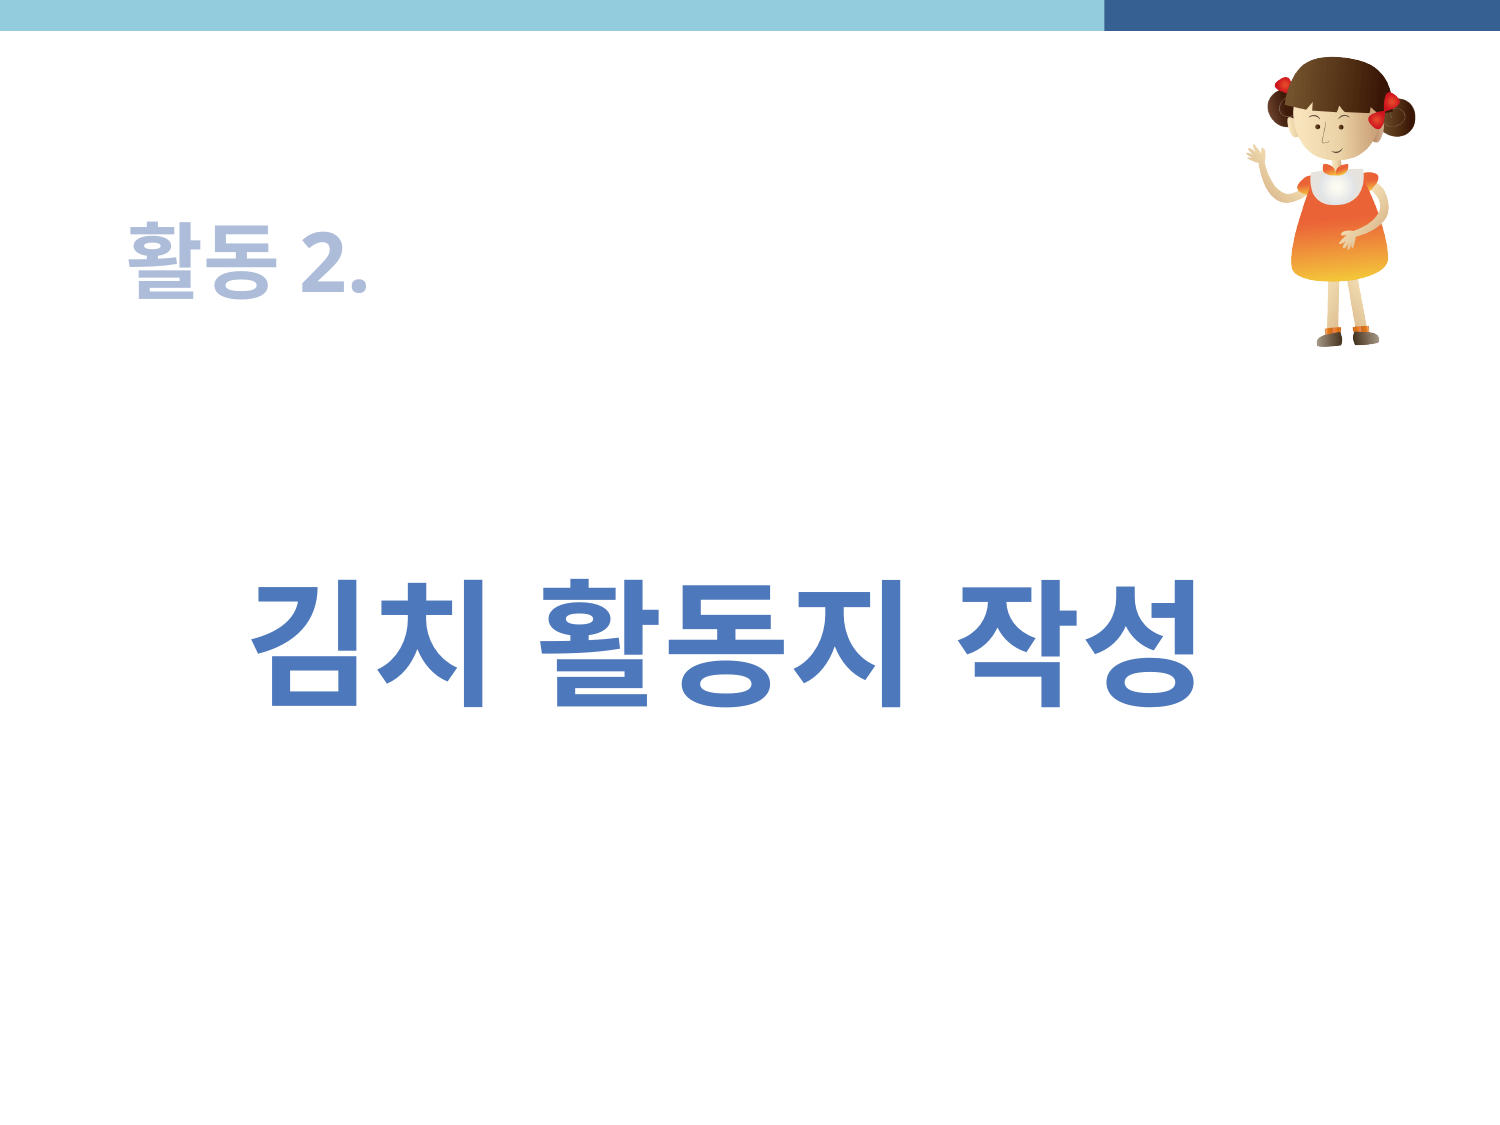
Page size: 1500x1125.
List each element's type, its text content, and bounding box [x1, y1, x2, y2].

text_box [0, 0, 1102, 33]
picture [1245, 54, 1416, 347]
text_box [1102, 0, 1500, 33]
text_box 김치 활동지 작성 [0, 385, 1495, 730]
text_box 활동2. [112, 201, 491, 317]
